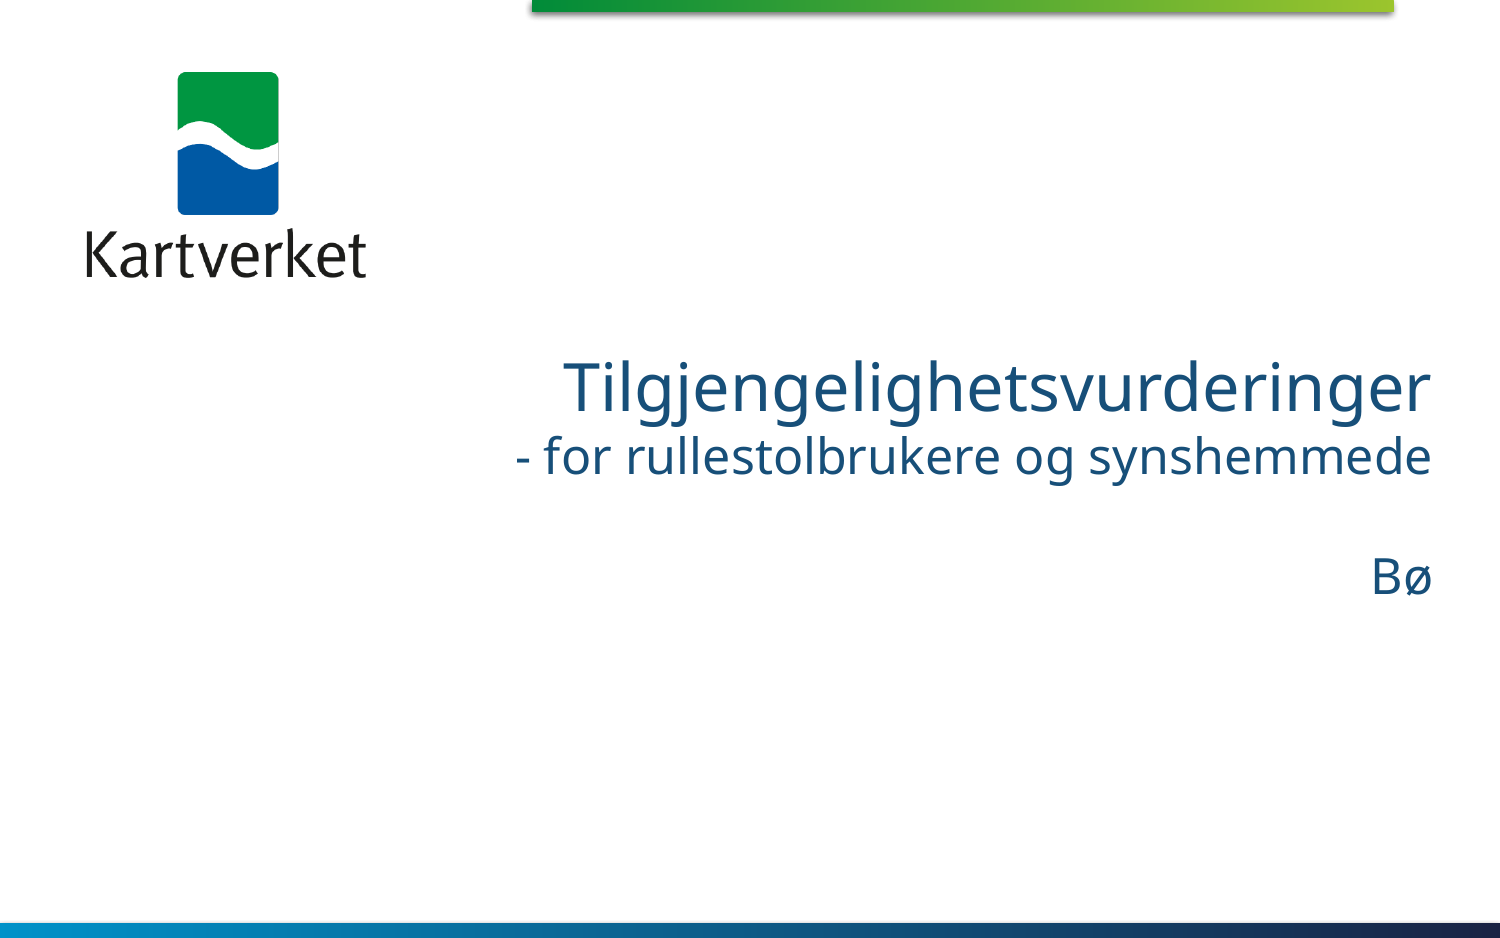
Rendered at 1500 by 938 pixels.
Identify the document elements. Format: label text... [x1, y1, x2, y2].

text_box Tilgjengelighetsvurderinger - for rullestolbrukere og synshemmede Bø [66, 337, 1449, 613]
